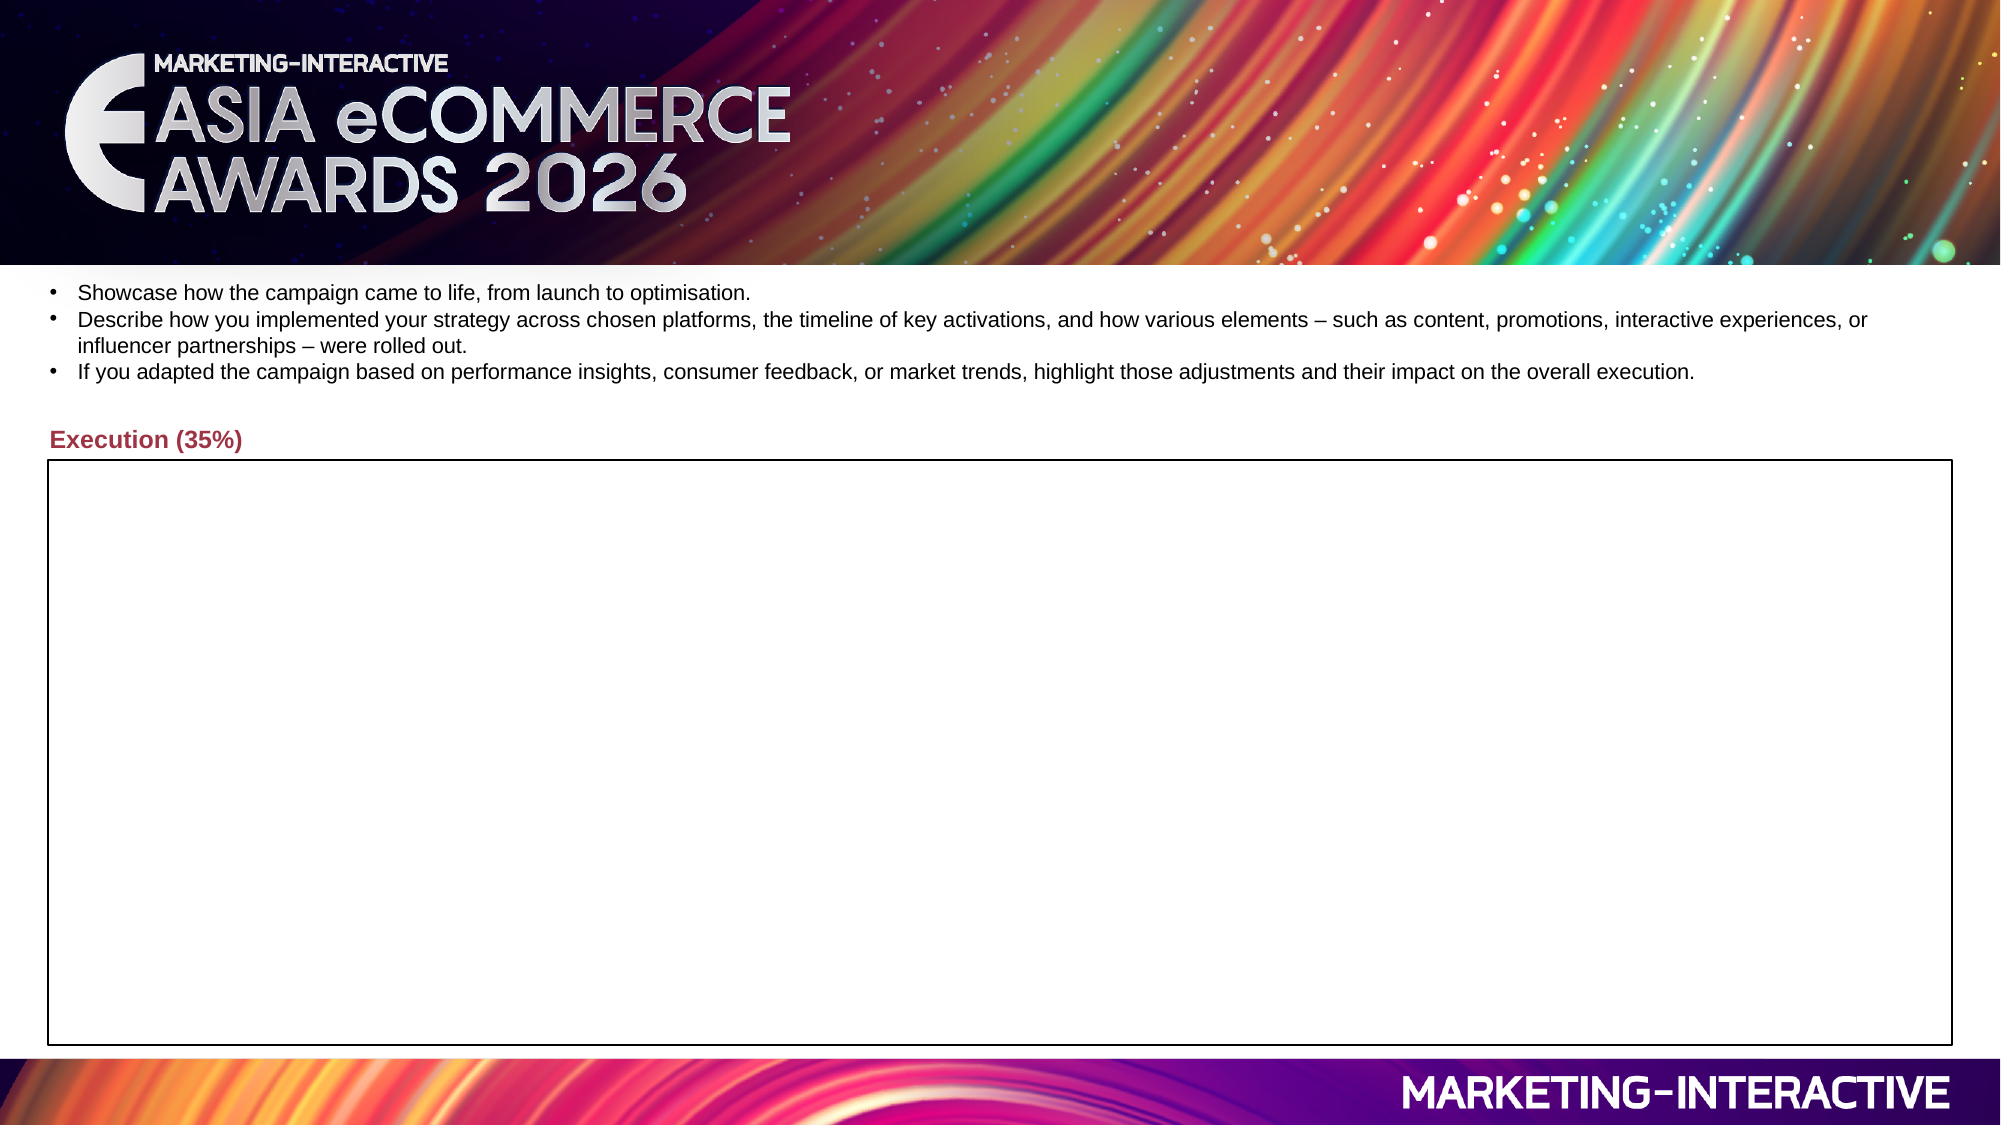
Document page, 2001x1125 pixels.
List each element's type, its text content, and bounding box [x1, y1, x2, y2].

text_box Showcase how the campaign came to life, from launch to optimisation. Describe how you implemented your strategy across chosen platforms, the timeline of key activations, and how various elements – such as content, promotions, interactive experiences, or influencer partnerships – were rolled out. If you adapted the campaign based on performance insights, consumer feedback, or market trends, highlight those adjustments and their impact on the overall execution. Execution (35%) [34, 271, 1953, 461]
picture [0, 0, 2001, 1125]
text_box [47, 460, 1953, 1045]
